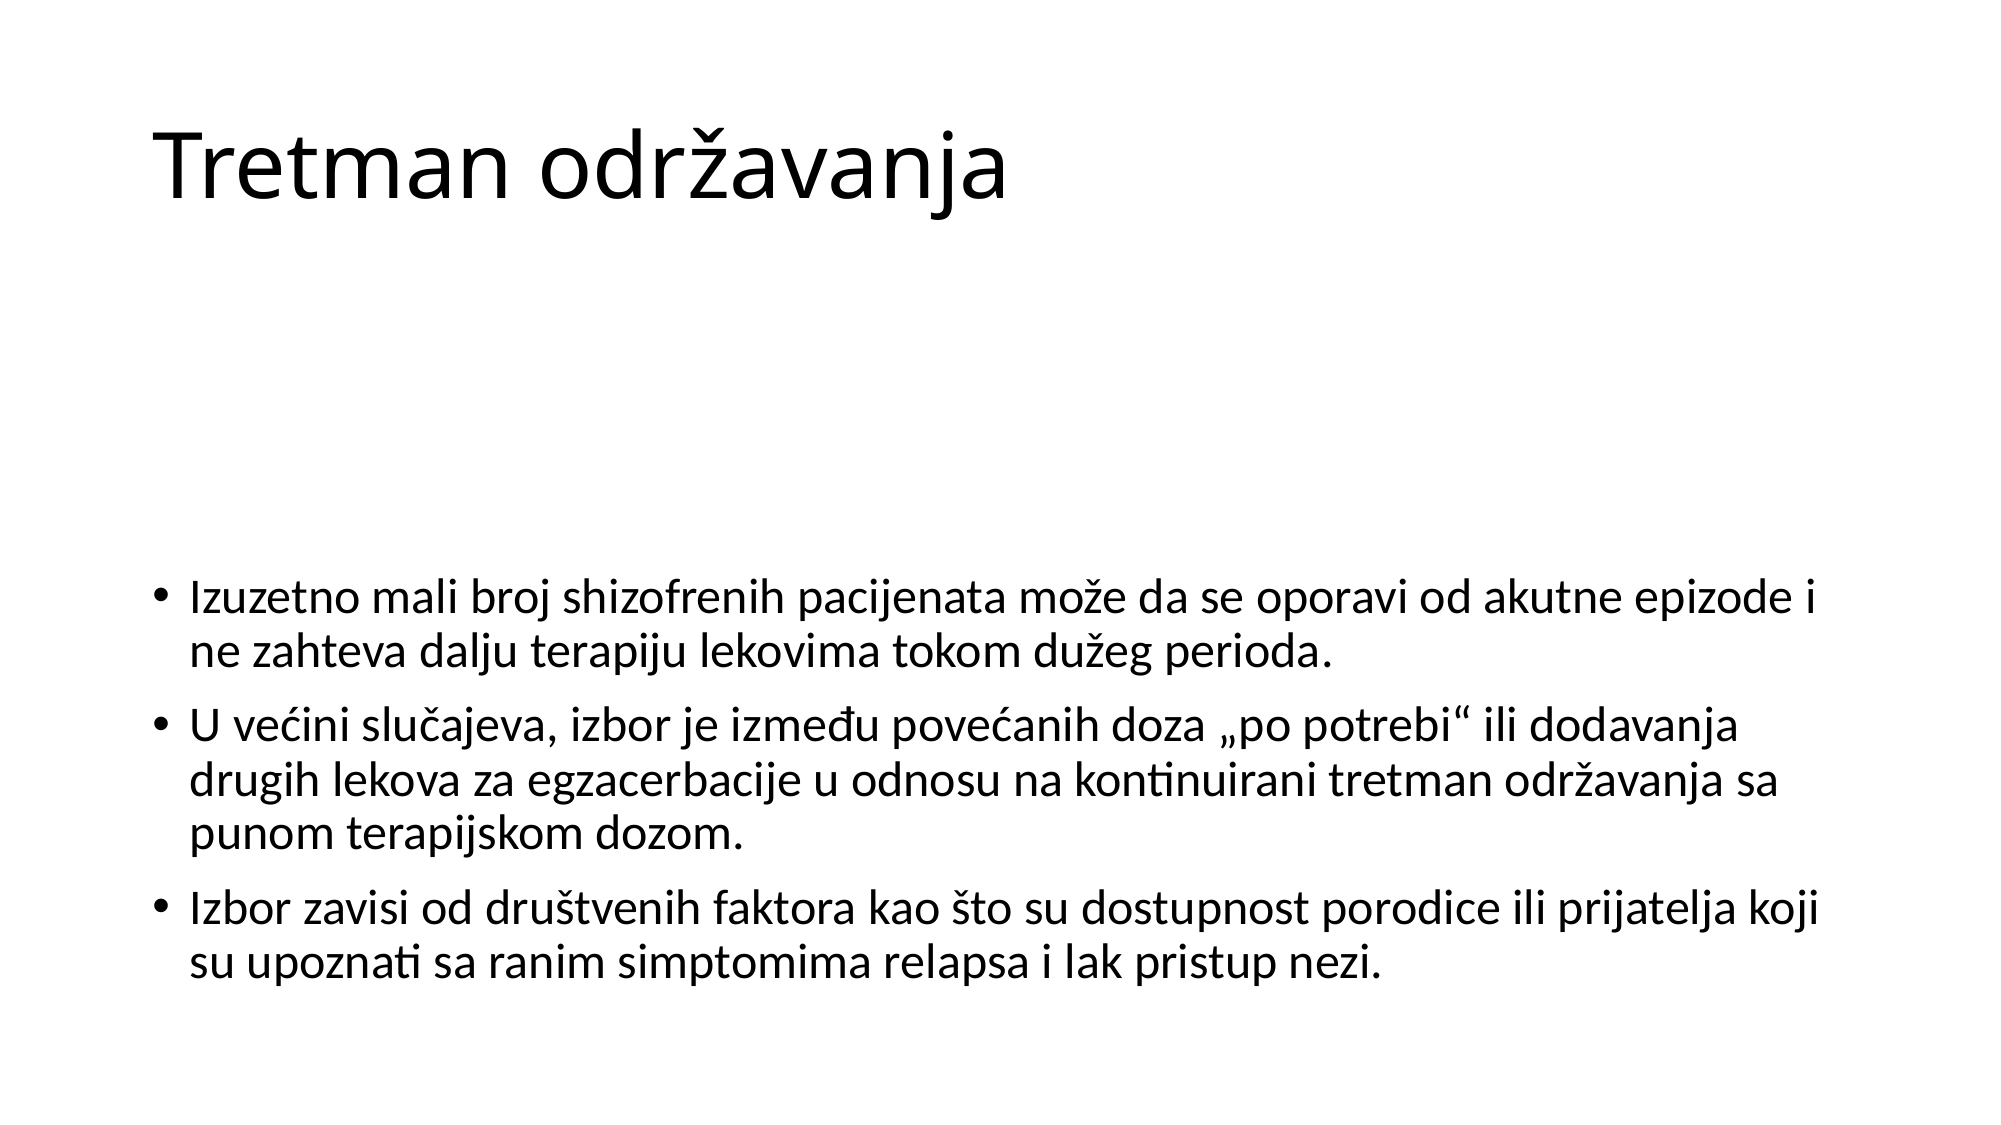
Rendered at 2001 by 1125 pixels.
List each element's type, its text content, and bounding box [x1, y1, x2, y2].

list Izuzetno mali broj shizofrenih pacijenata može da se oporavi od akutne epizode ​​i ne zahteva dalju terapiju lekovima tokom dužeg perioda. U većini slučajeva, izbor je između povećanih doza „po potrebi“ ili dodavanja drugih lekova za egzacerbacije u odnosu na kontinuirani tretman održavanja sa punom terapijskom dozom. Izbor zavisi od društvenih faktora kao što su dostupnost porodice ili prijatelja koji su upoznati sa ranim simptomima relapsa i lak pristup nezi. [137, 562, 1863, 1014]
title Tretman održavanja [137, 59, 1863, 278]
